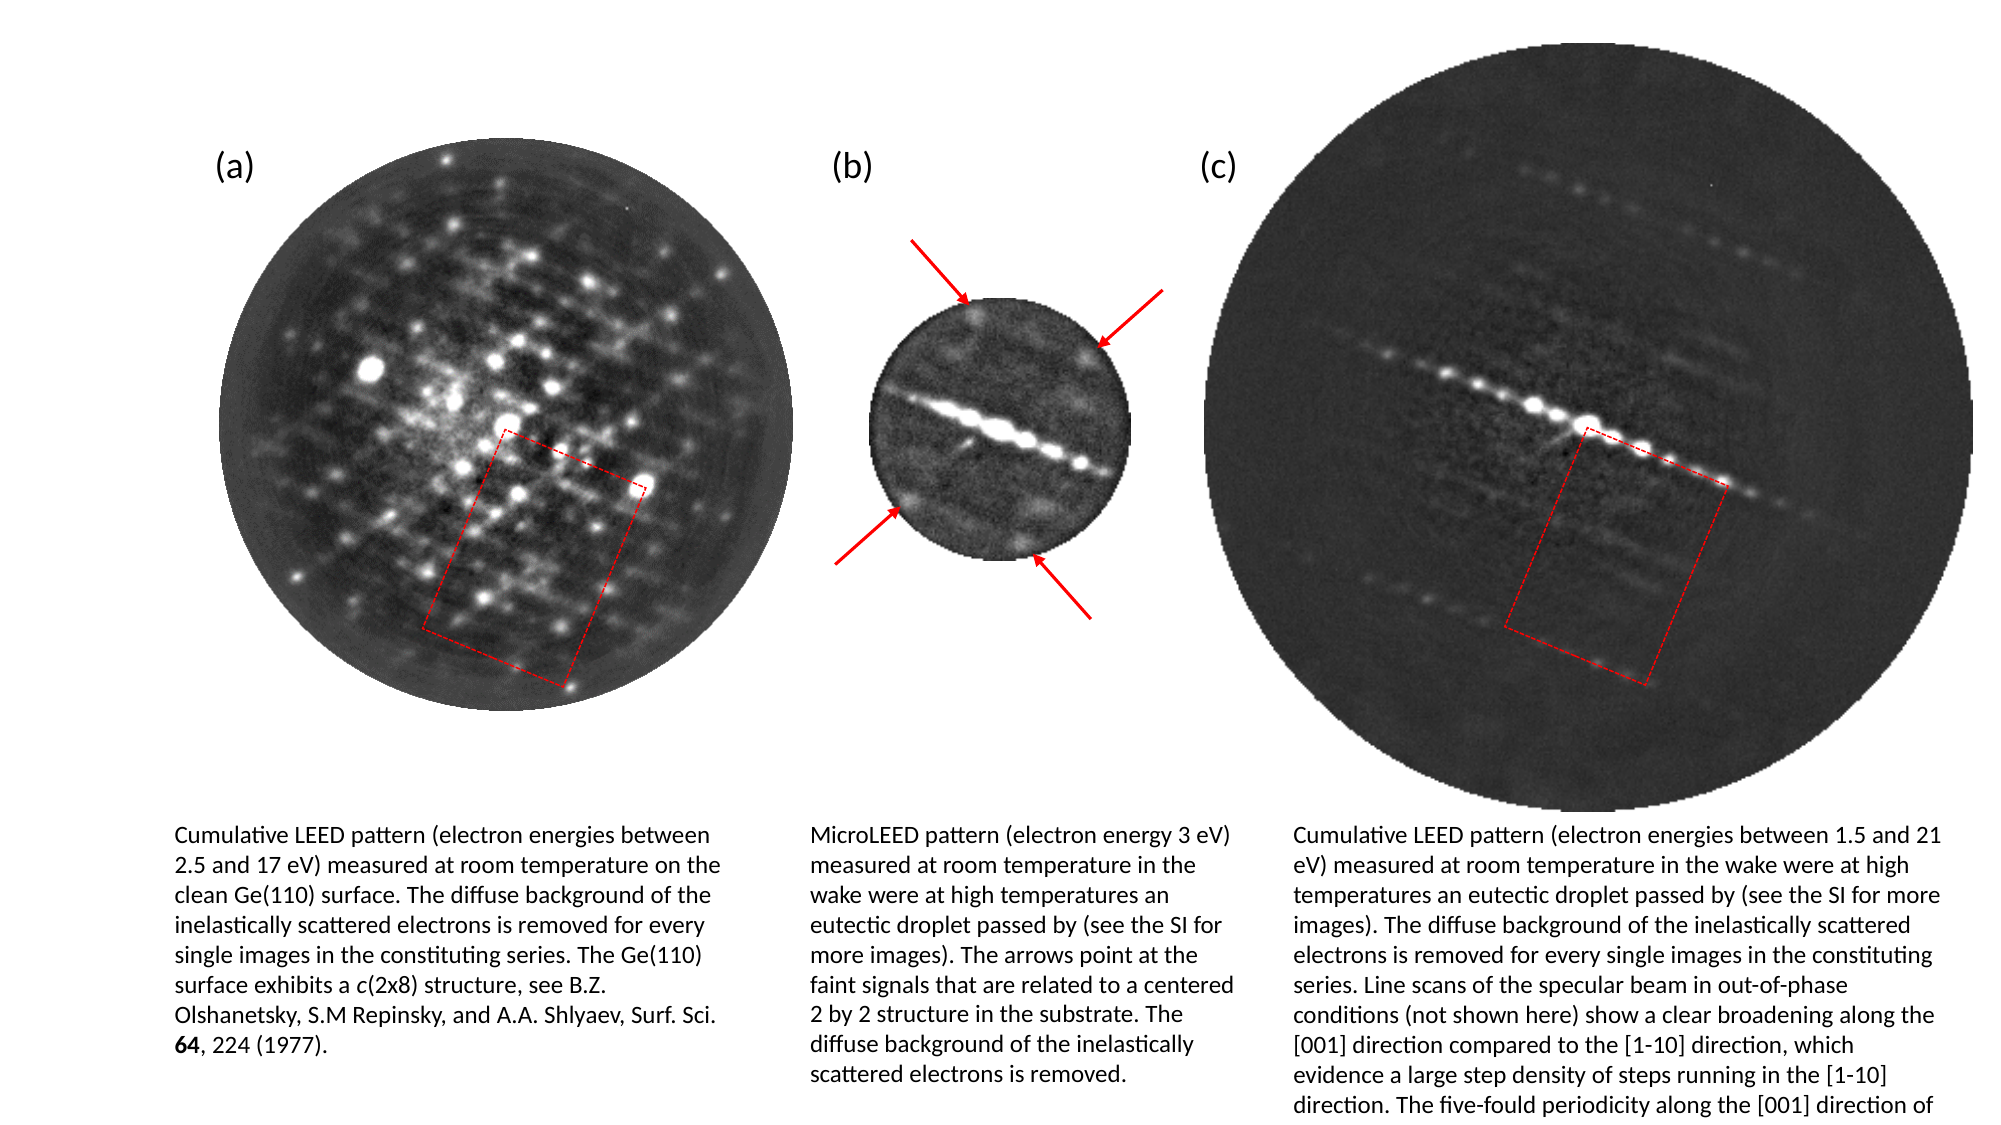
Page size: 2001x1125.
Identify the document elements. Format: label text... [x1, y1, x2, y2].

text_box MicroLEED pattern (electron energy 3 eV) measured at room temperature in the wake were at high temperatures an eutectic droplet passed by (see the SI for more images). The arrows point at the faint signals that are related to a centered 2 by 2 structure in the substrate. The diffuse background of the inelastically scattered electrons is removed. [795, 811, 1261, 1096]
text_box Cumulative LEED pattern (electron energies between 2.5 and 17 eV) measured at room temperature on the clean Ge(110) surface. The diffuse background of the inelastically scattered electrons is removed for every single images in the constituting series. The Ge(110) surface exhibits a c(2x8) structure, see B.Z. Olshanetsky, S.M Repinsky, and A.A. Shlyaev, Surf. Sci. 64, 224 (1977). [159, 811, 748, 1066]
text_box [835, 506, 901, 565]
text_box Cumulative LEED pattern (electron energies between 1.5 and 21 eV) measured at room temperature in the wake were at high temperatures an eutectic droplet passed by (see the SI for more images). The diffuse background of the inelastically scattered electrons is removed for every single images in the constituting series. Line scans of the specular beam in out-of-phase conditions (not shown here) show a clear broadening along the [001] direction compared to the [1-10] direction, which evidence a large step density of steps running in the [1-10] direction. The five-fould periodicity along the [001] direction of the surface unit cell is in perfect agreement with a fitting of 4 armchair “units” (with length a*sqrt(3)) of a germanene ribbon along 5 Ge(110) surface unit cells in the [001] direction, leading to a zigzag-terminated nanoribbon along the steps in the [1-10] direction. In the [1-10] direction the lattice constant of the germanene ribbon fit very well with the Ge lattice constant in that direction. [1278, 812, 1965, 1125]
picture [869, 298, 1131, 561]
picture [1204, 43, 1973, 812]
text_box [1029, 557, 1095, 616]
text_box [907, 243, 973, 302]
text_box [1097, 289, 1163, 349]
picture [219, 137, 793, 711]
text_box (a) (b) (c) [199, 133, 1204, 194]
